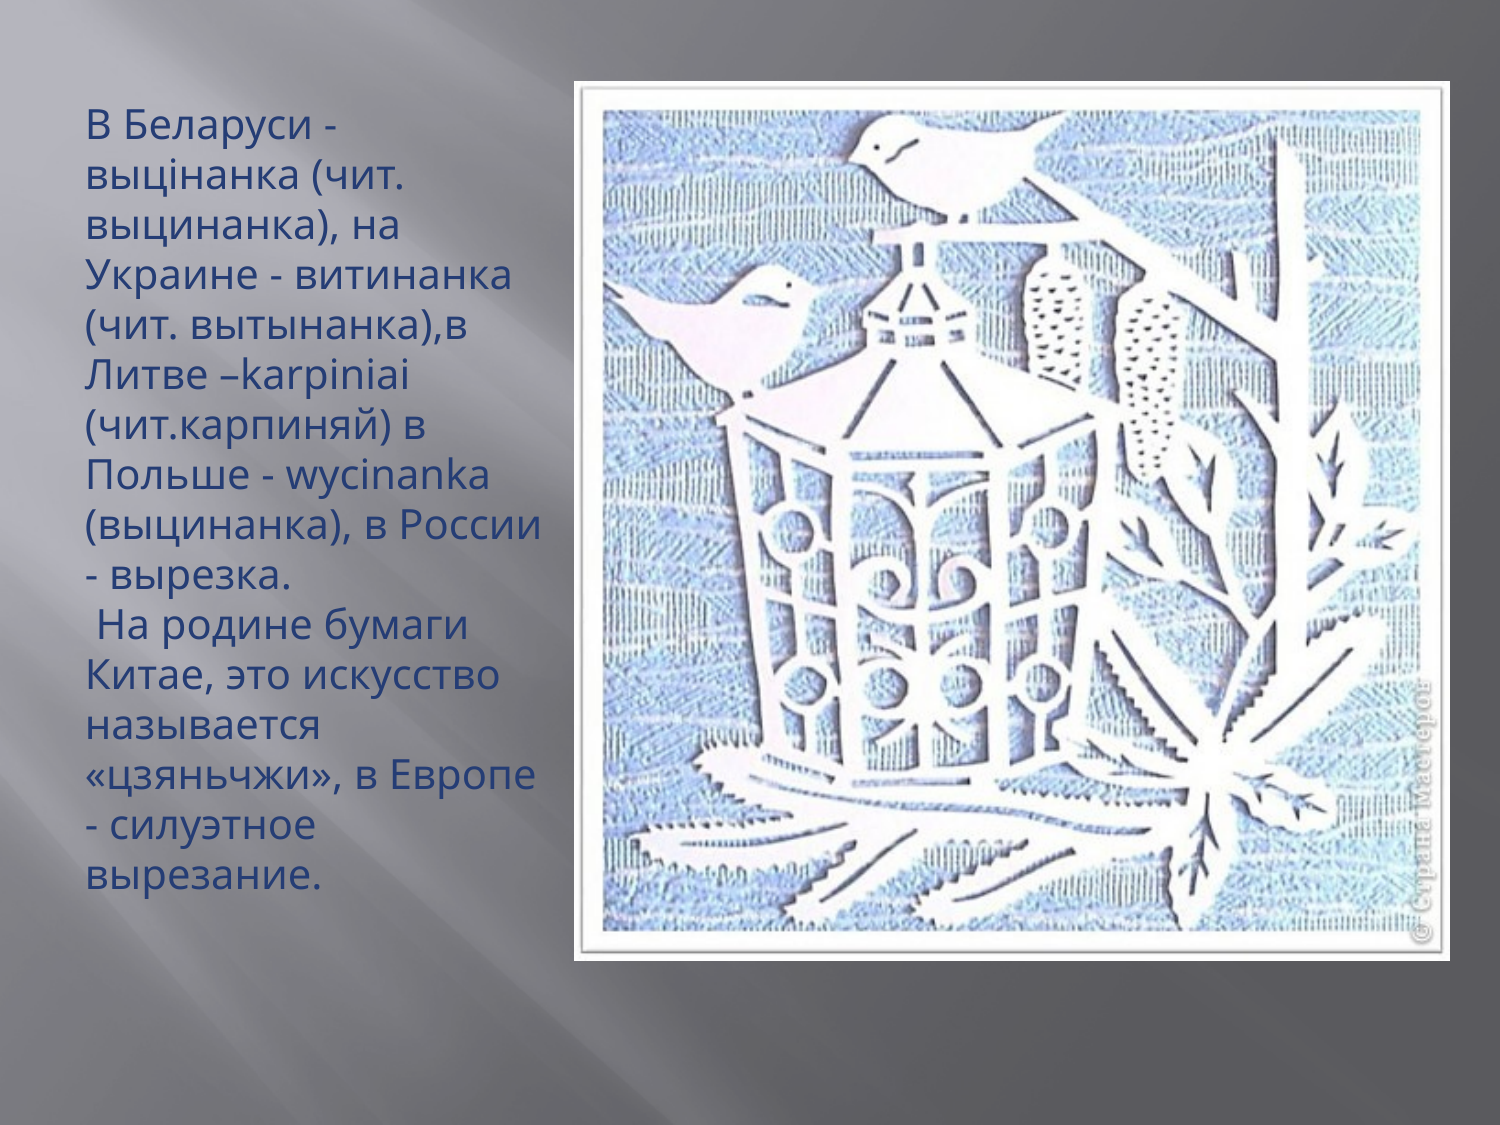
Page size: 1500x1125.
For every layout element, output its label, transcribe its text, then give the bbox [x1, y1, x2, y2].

picture [573, 81, 1450, 962]
title В Беларуси - выцiнанка (чит. выцинанка), на Украине - витинанка (чит. вытынанка),в Литве –karpiniai (чит.карпиняй) в Польше - wycinanka (выцинанка), в России - вырезка. На родине бумаги Китае, это искусство называется «цзяньчжи», в Европе - силуэтное вырезание. [70, 714, 564, 906]
